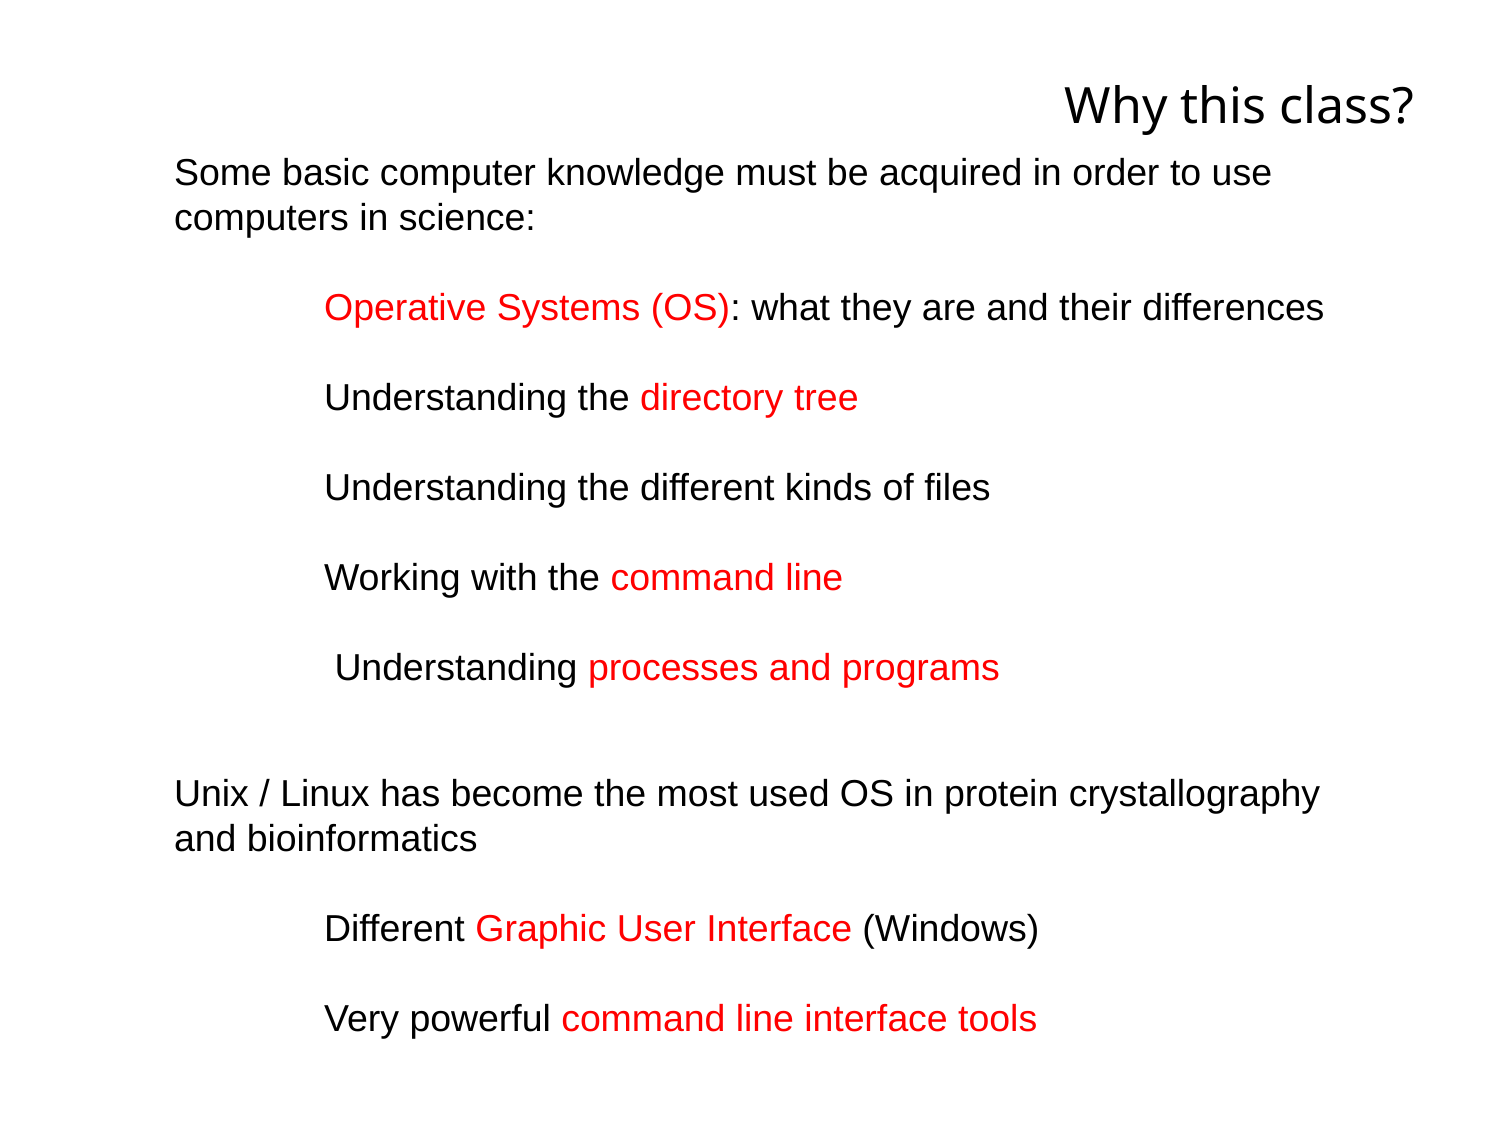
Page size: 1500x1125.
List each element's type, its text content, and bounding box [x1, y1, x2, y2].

text_box Some basic computer knowledge must be acquired in order to use computers in science: Operative Systems (OS): what they are and their differences Understanding the directory tree Understanding the different kinds of files Working with the command line Understanding processes and programs [159, 140, 1371, 696]
text_box Why this class? [1050, 65, 1430, 141]
text_box Unix / Linux has become the most used OS in protein crystallography and bioinformatics Different Graphic User Interface (Windows) Very powerful command line interface tools [159, 761, 1362, 1046]
